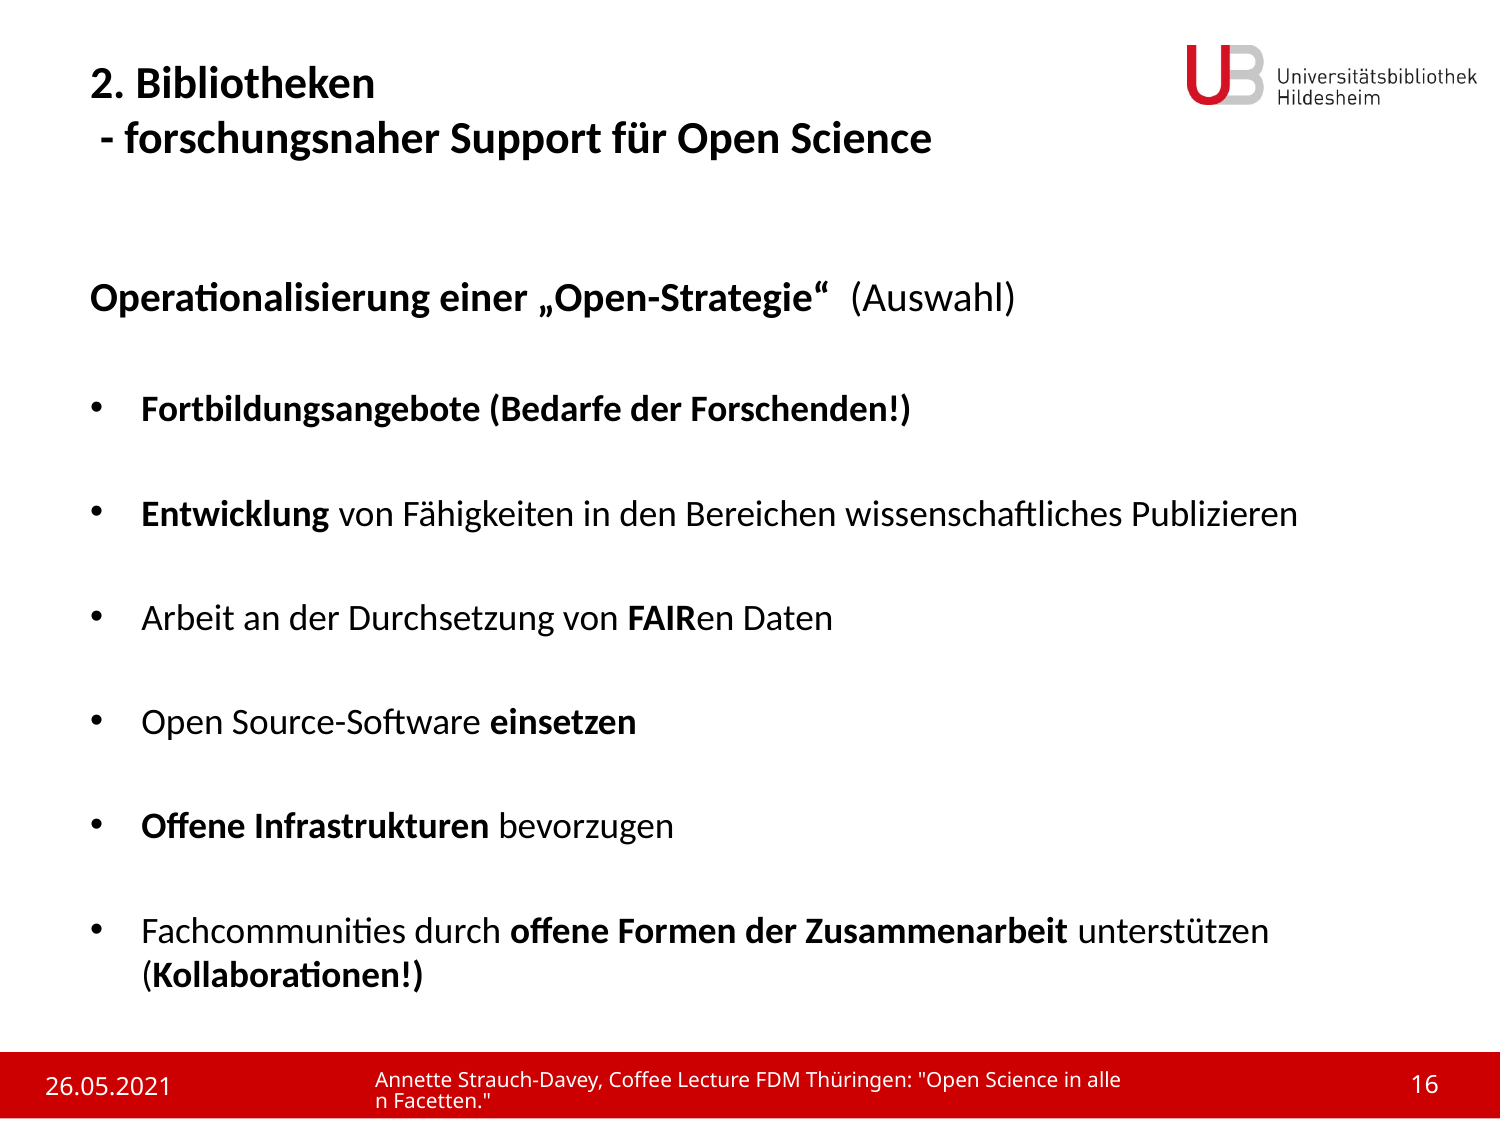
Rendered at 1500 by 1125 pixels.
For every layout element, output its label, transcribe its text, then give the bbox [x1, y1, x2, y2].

title 2. Bibliotheken - forschungsnaher Support für Open Science [75, 45, 1317, 233]
picture [1317, 45, 1477, 105]
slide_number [30, 1055, 585, 1116]
slide_number 16 [1227, 1055, 1454, 1116]
list Operationalisierung einer „Open-Strategie“ (Auswahl) Fortbildungsangebote (Bedarfe der Forschenden!) Entwicklung von Fähigkeiten in den Bereichen wissenschaftliches Publizieren Arbeit an der Durchsetzung von FAIRen Daten Open Source-Software einsetzen Offene Infrastrukturen bevorzugen Fachcommunities durch offene Formen der Zusammenarbeit unterstützen (Kollaborationen!) [75, 262, 1317, 1024]
footer Annette Strauch-Davey, Coffee Lecture FDM Thüringen: "Open Science in allen Facetten." [360, 1055, 1140, 1106]
